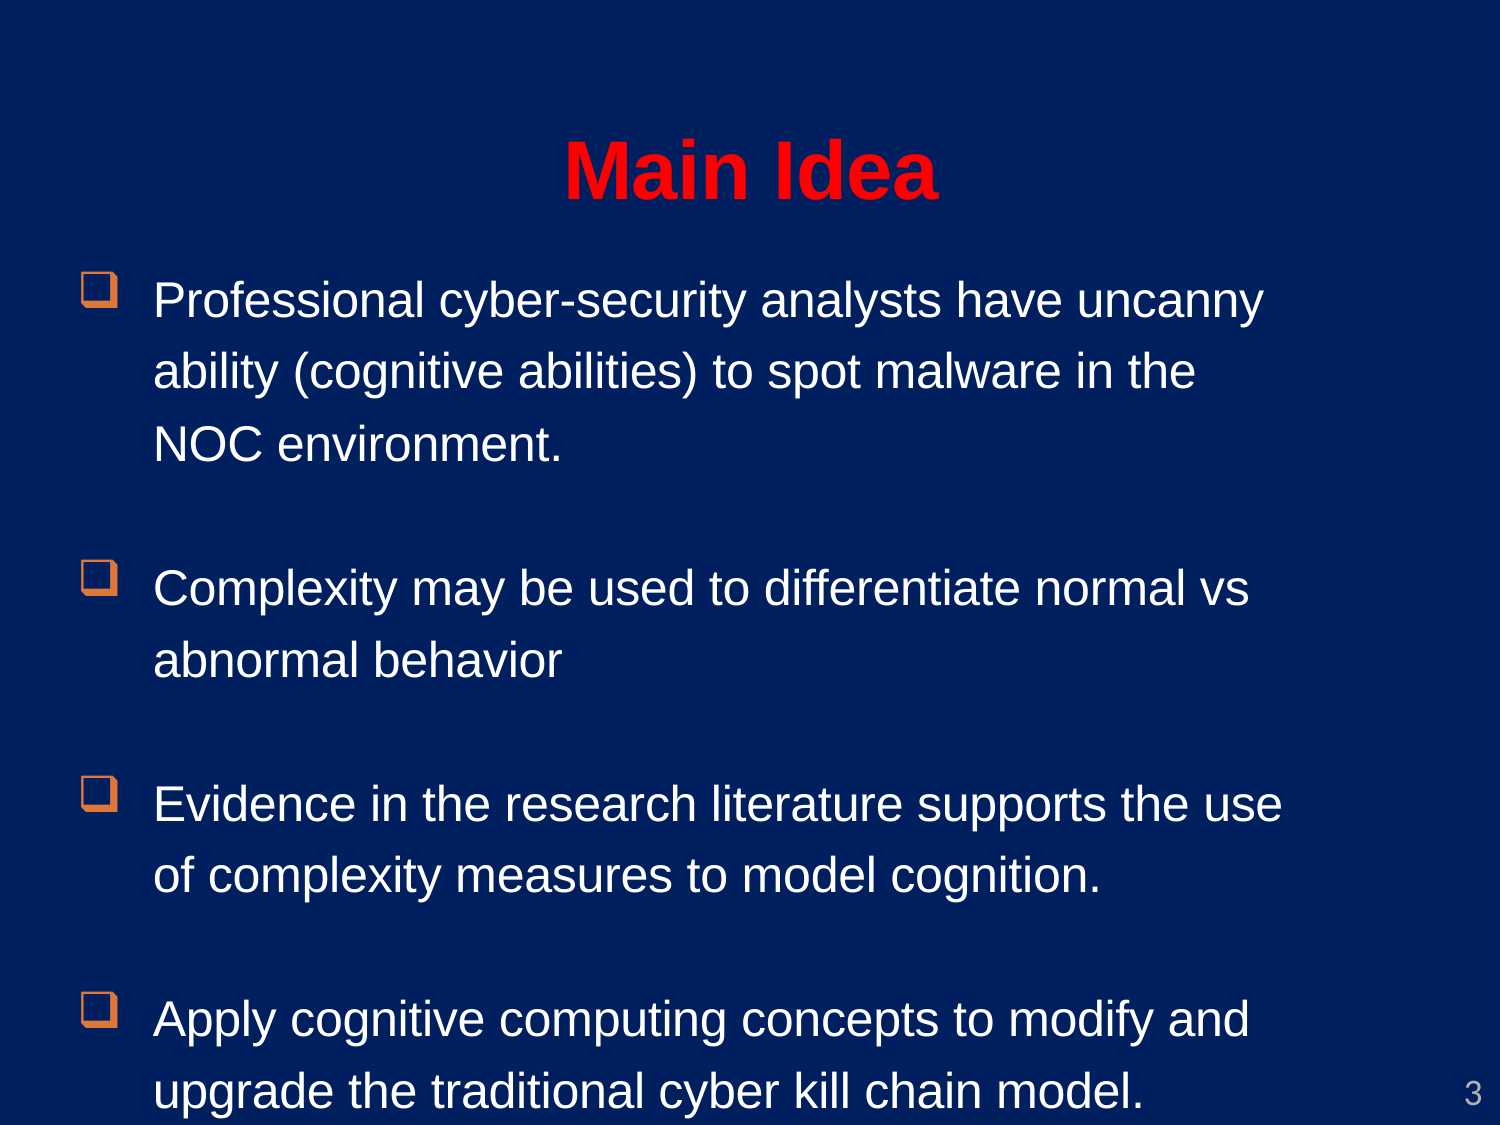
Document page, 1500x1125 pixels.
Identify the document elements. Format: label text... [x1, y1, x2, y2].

text_box Professional cyber-security analysts have uncanny ability (cognitive abilities) to spot malware in the NOC environment. Complexity may be used to differentiate normal vs abnormal behavior Evidence in the research literature supports the use of complexity measures to model cognition. Apply cognitive computing concepts to modify and upgrade the traditional cyber kill chain model. [75, 255, 1425, 1125]
slide_number 3 [1137, 1068, 1483, 1114]
text_box Main Idea [104, 116, 1396, 217]
